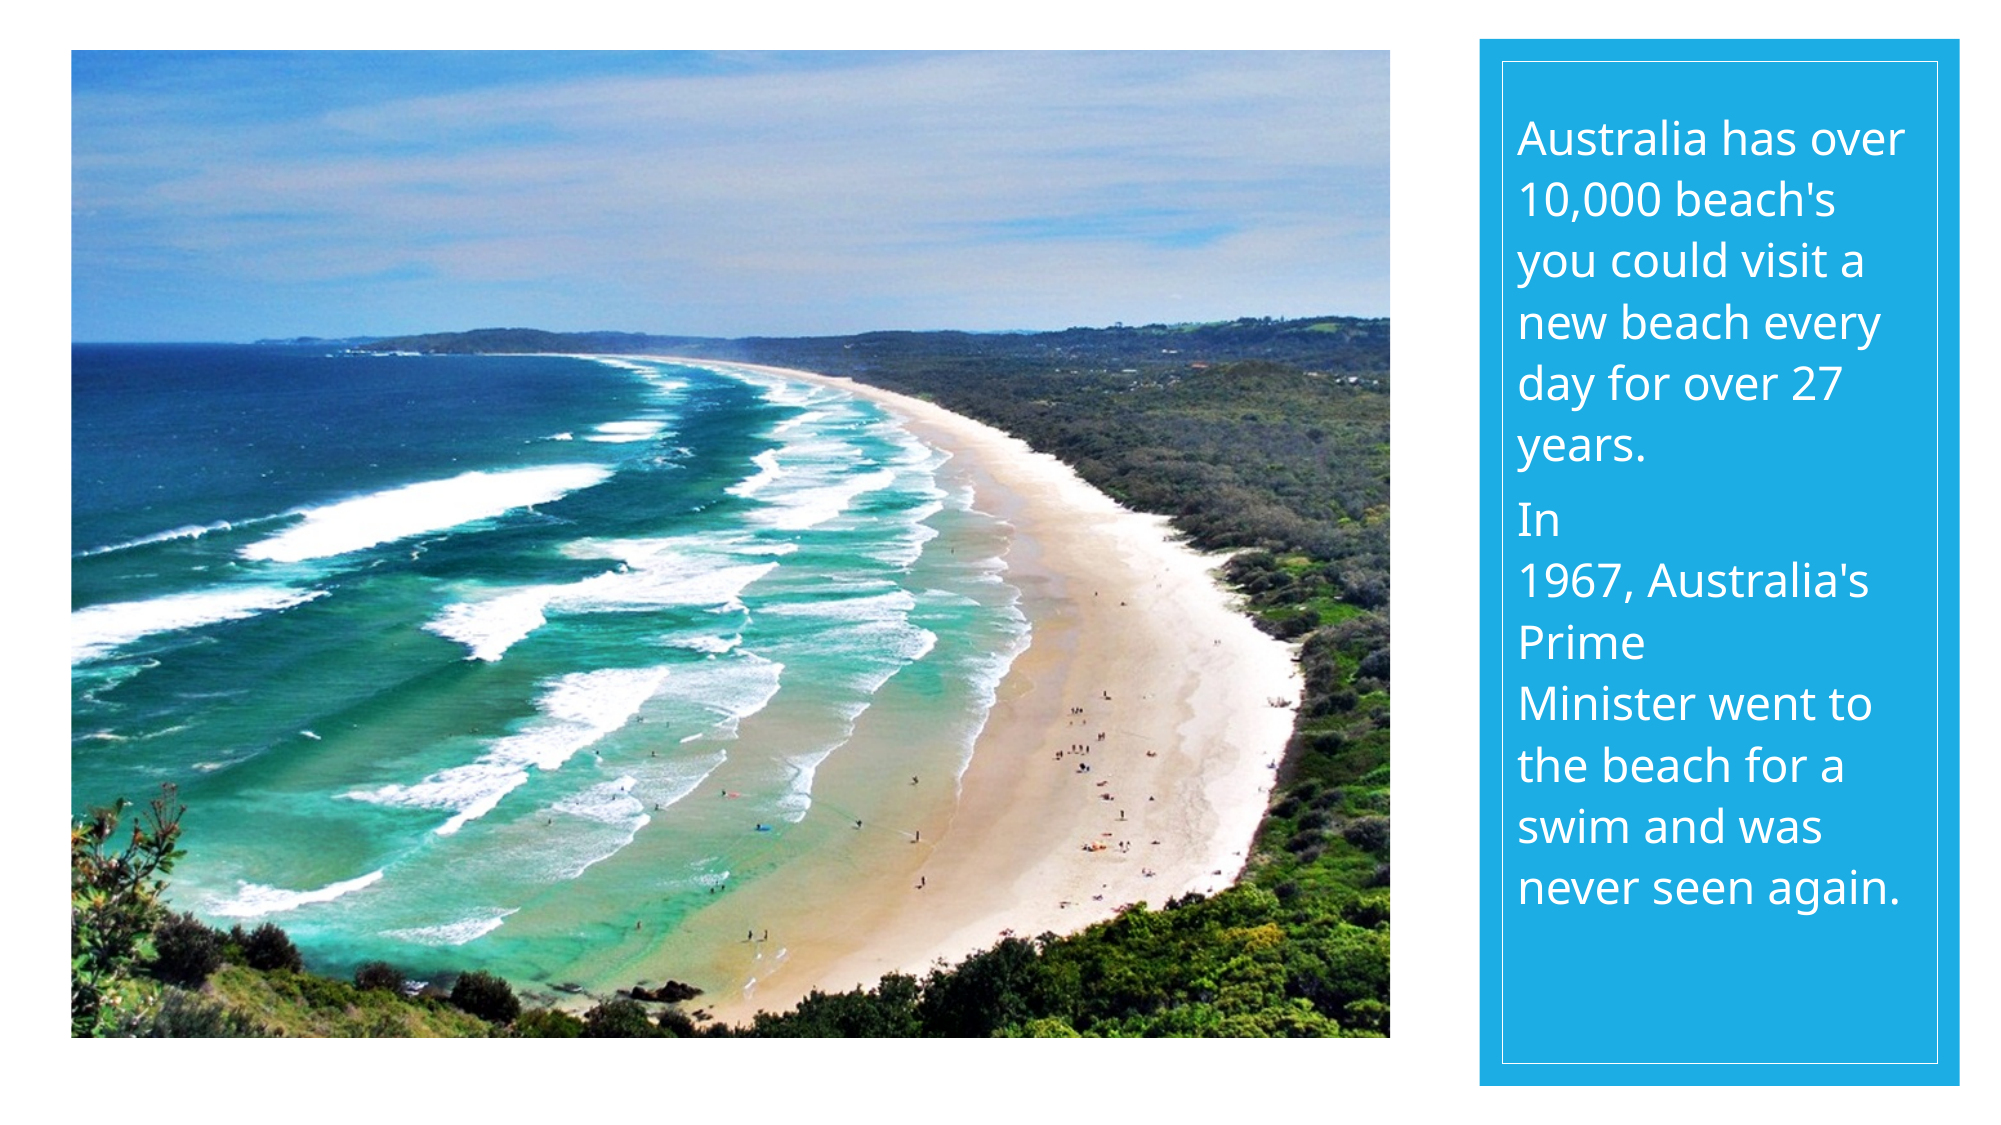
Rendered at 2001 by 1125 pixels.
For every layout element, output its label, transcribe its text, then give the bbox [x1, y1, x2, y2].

list Australia has over 10,000 beach's you could visit a new beach every day for over 27 years. In 1967, Australia's Prime Minister went to the beach for a swim and was never seen again. [1502, 95, 1942, 1067]
picture [71, 50, 1391, 1038]
